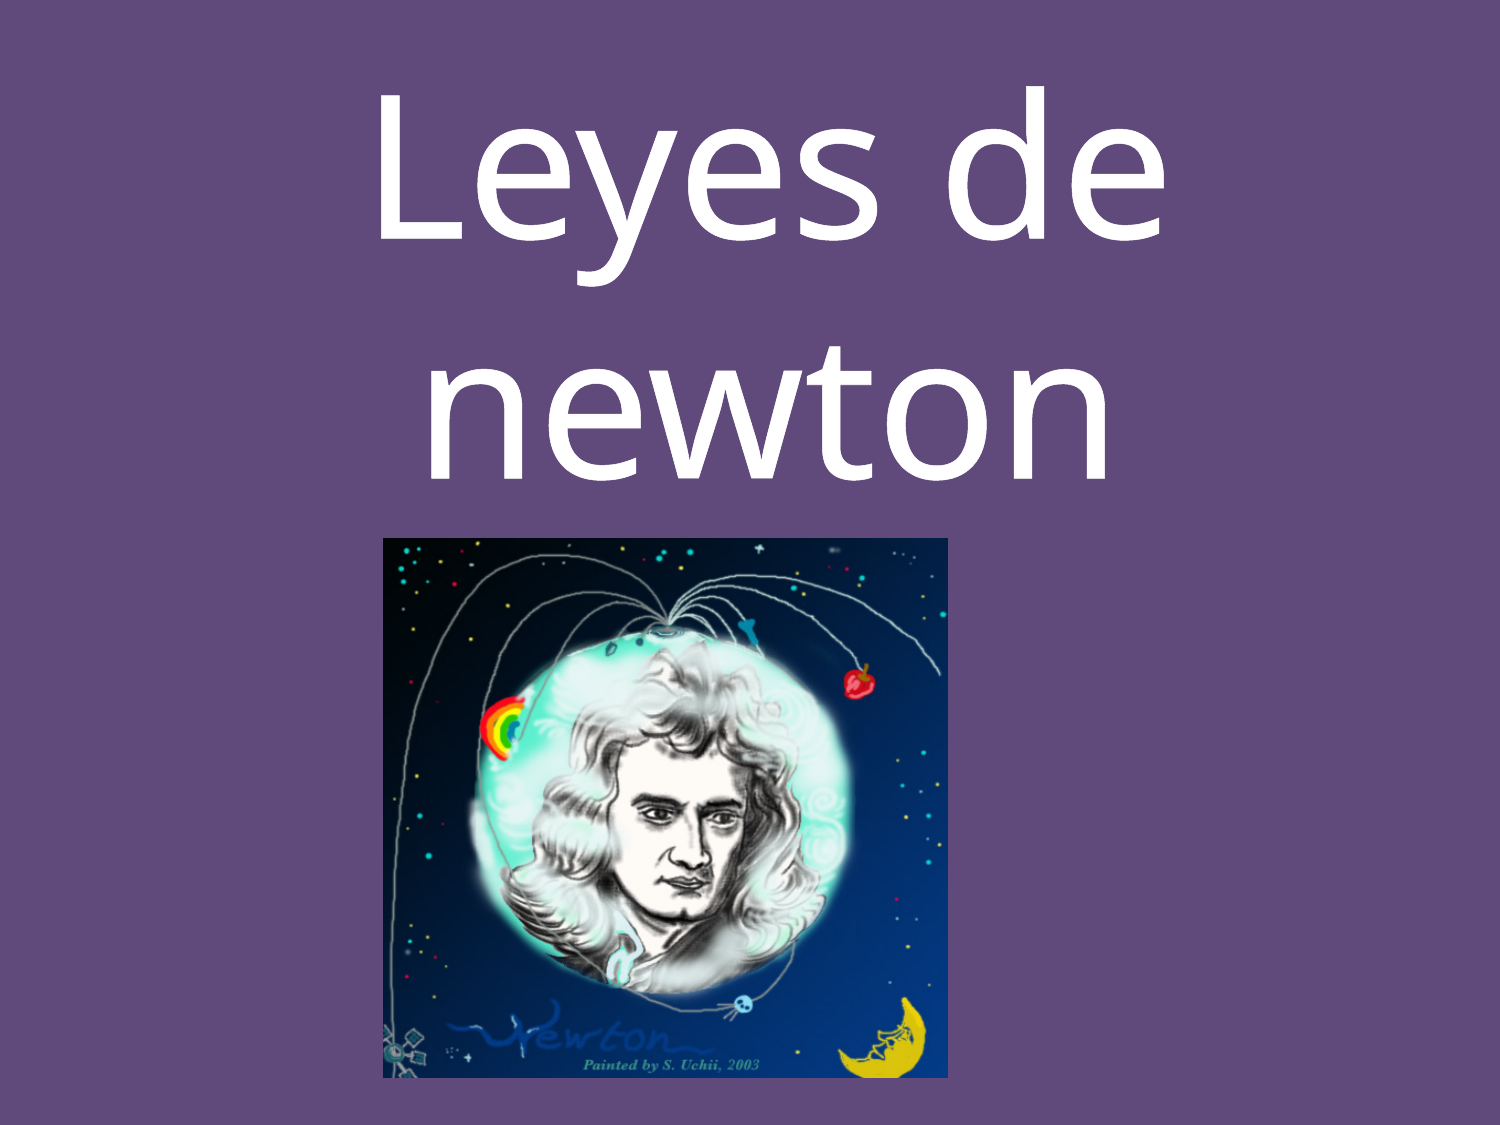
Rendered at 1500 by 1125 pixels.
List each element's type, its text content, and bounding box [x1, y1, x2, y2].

text_box Leyes de newton [253, 30, 1282, 526]
picture [383, 538, 948, 1078]
